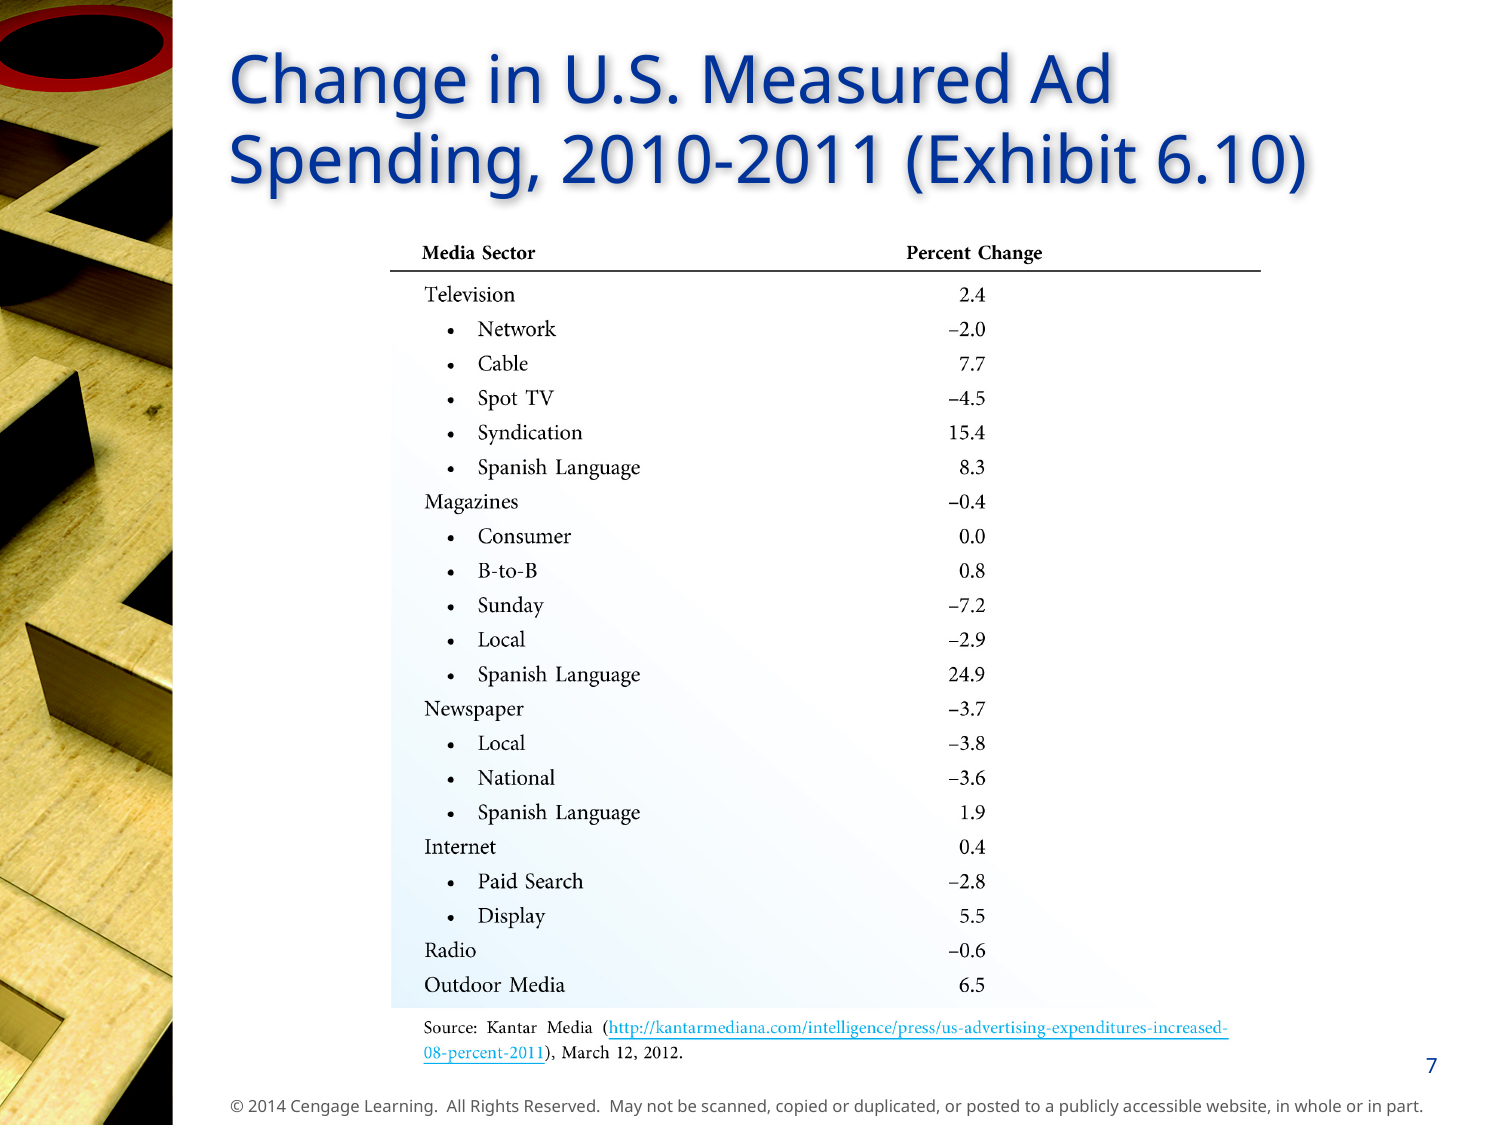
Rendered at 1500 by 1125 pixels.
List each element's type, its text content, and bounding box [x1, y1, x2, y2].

picture [0, 0, 173, 1125]
picture [389, 244, 1262, 1064]
title Change in U.S. Measured Ad Spending, 2010-2011 (Exhibit 6.10) [213, 29, 1454, 213]
slide_number 7 [1386, 1037, 1478, 1097]
